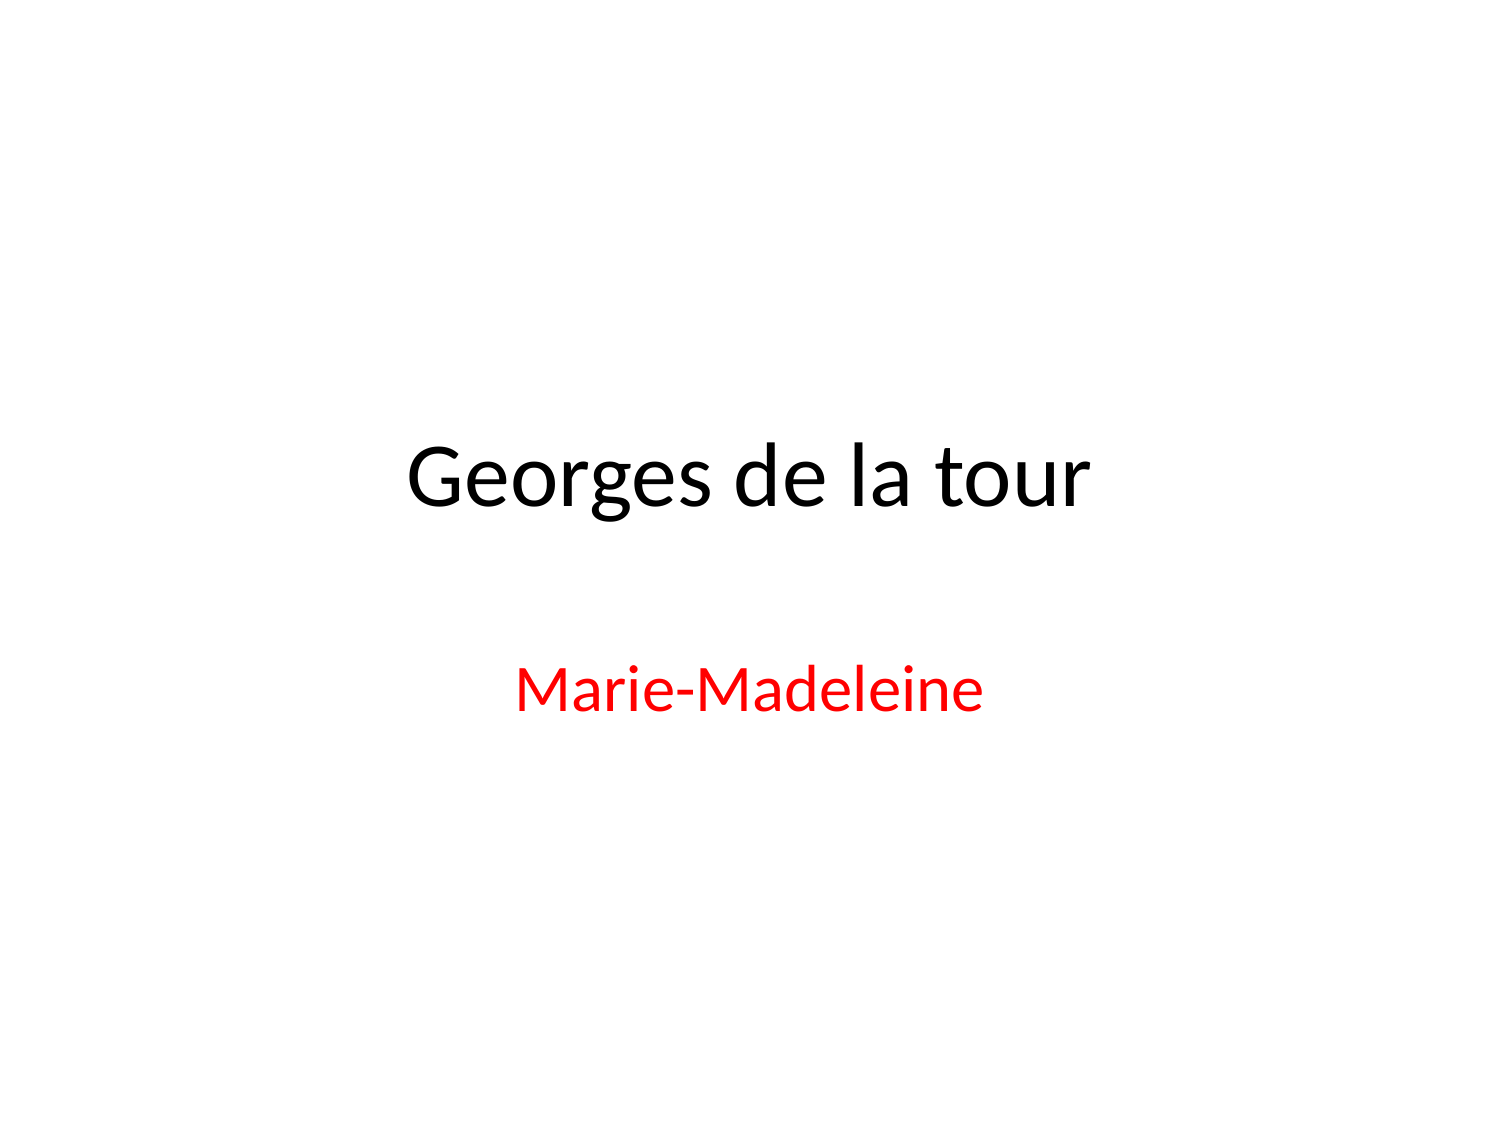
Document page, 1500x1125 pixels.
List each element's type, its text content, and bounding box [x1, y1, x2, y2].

title Georges de la tour [112, 349, 1388, 591]
subtitle Marie-Madeleine [225, 637, 1275, 925]
